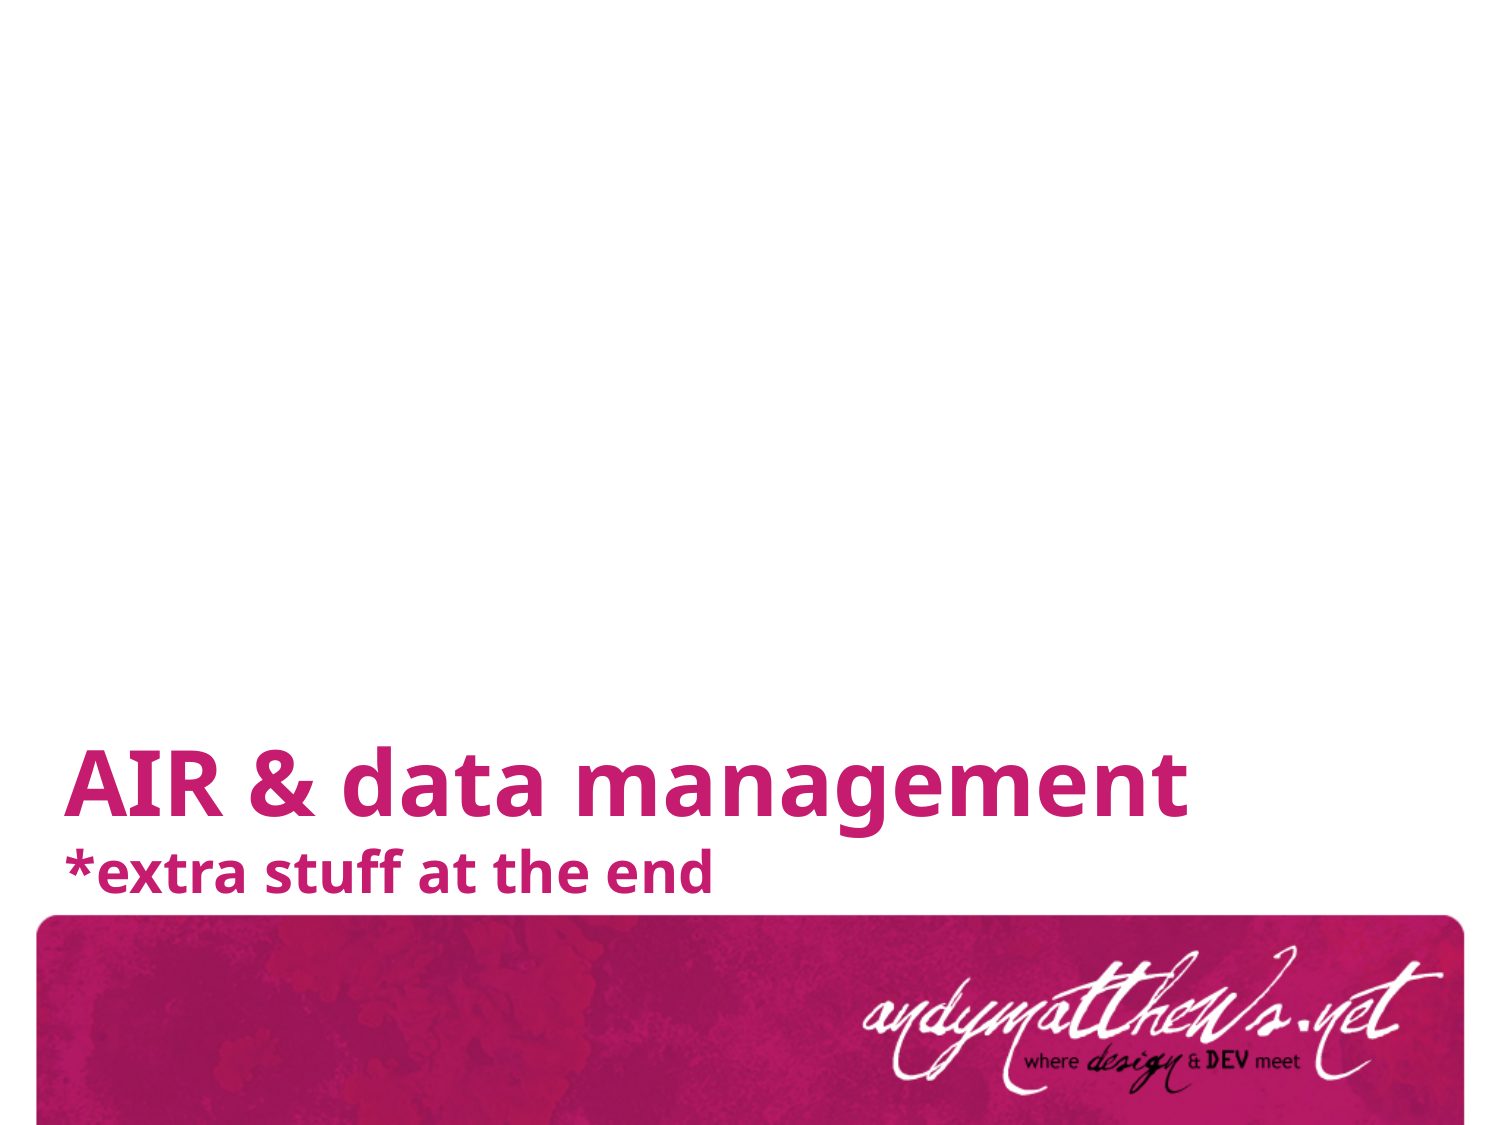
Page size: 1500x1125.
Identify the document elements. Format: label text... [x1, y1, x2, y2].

picture [0, 0, 1500, 1125]
text_box AIR & data management *extra stuff at the end [50, 159, 1450, 913]
